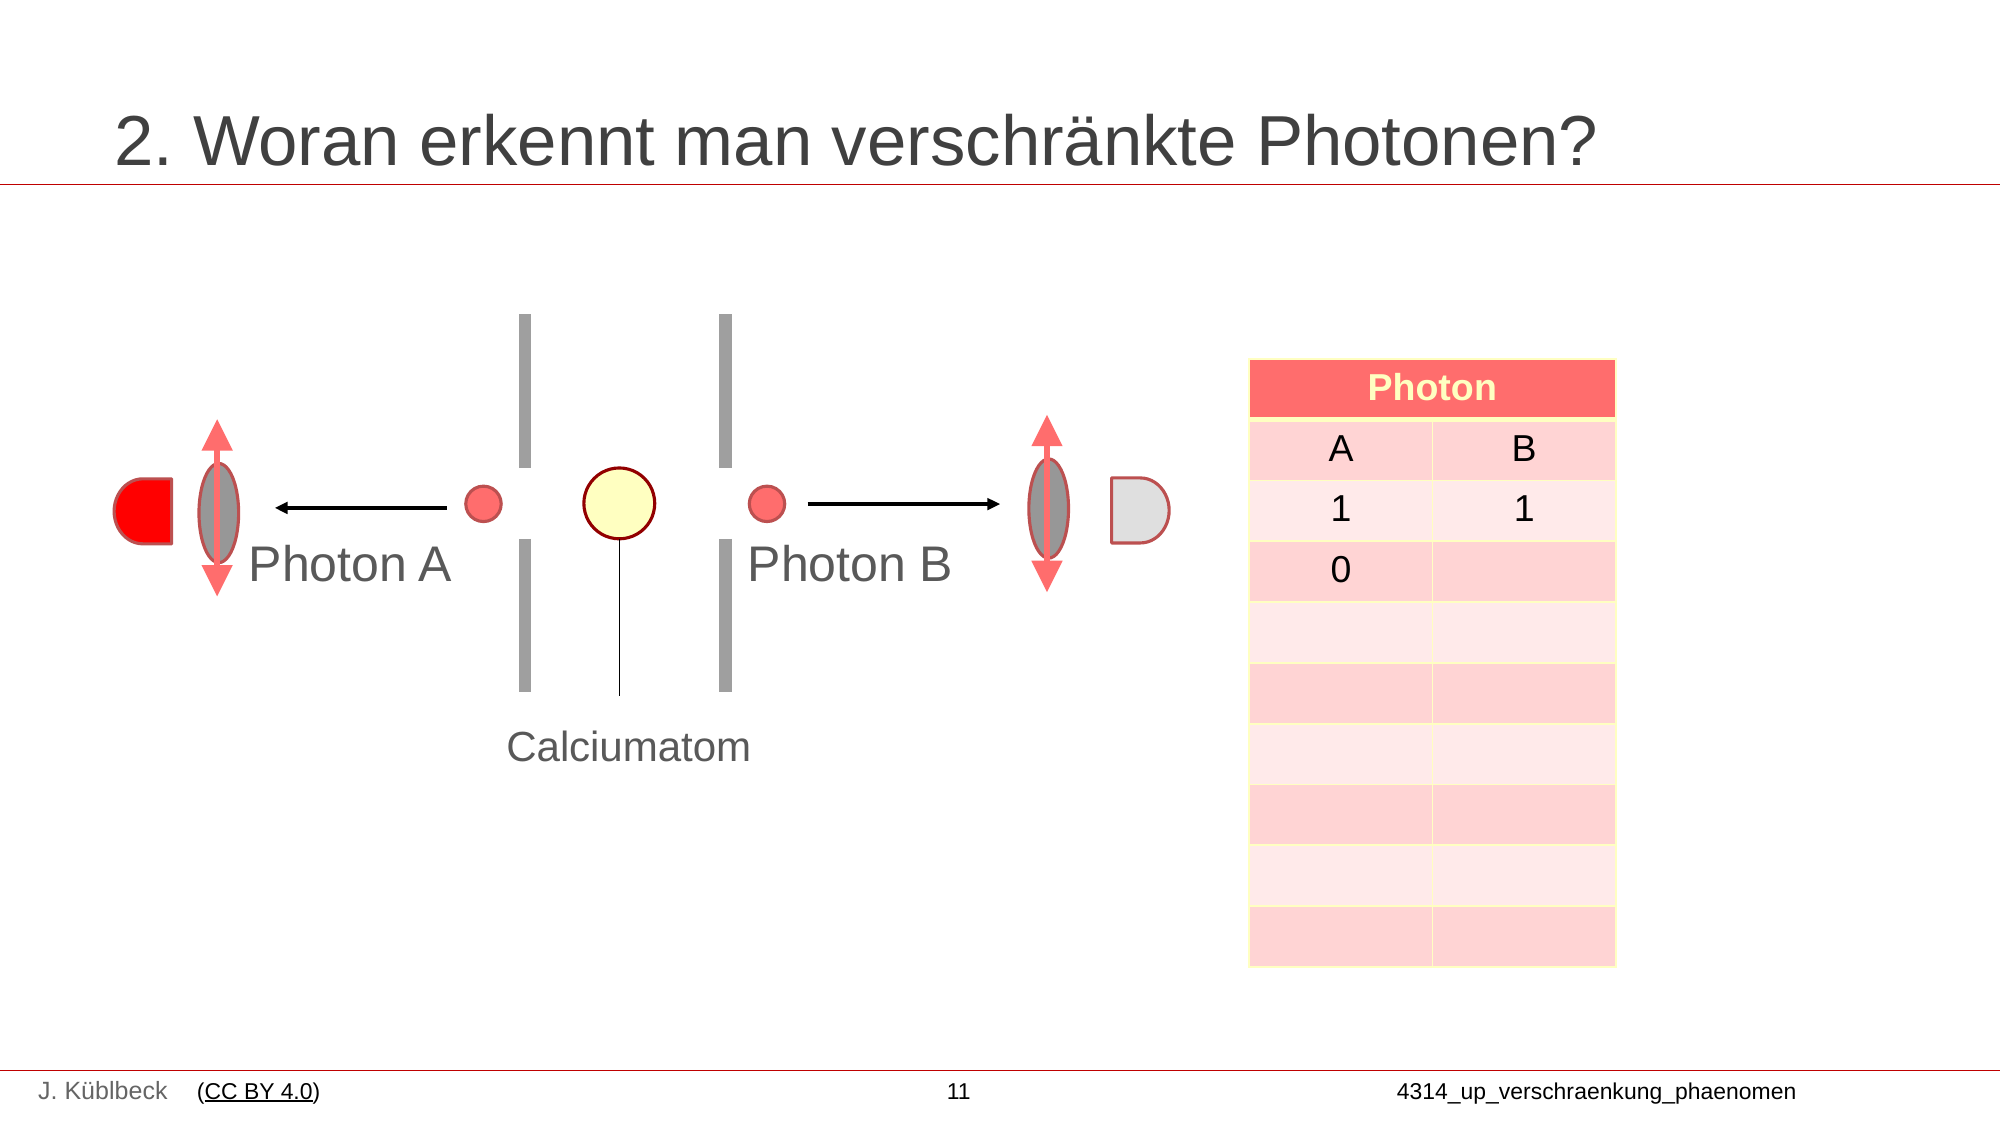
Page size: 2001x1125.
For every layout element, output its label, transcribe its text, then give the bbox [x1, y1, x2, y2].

table_cell [1433, 603, 1615, 662]
table_cell [1433, 542, 1615, 601]
table_cell 1 [1250, 481, 1432, 540]
table_cell [1250, 725, 1432, 784]
table_cell [1250, 846, 1432, 905]
table_cell [1433, 725, 1615, 784]
table_cell [1433, 907, 1615, 966]
table_cell [1250, 785, 1432, 844]
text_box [198, 419, 239, 597]
table_cell B [1433, 422, 1615, 480]
text_box [112, 477, 159, 546]
table_cell A [1250, 422, 1432, 480]
table_cell [1250, 603, 1432, 662]
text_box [1028, 414, 1069, 593]
table_cell 0 [1250, 542, 1432, 601]
table_cell [1433, 785, 1615, 844]
table_cell [1433, 846, 1615, 905]
title 2. Woran erkennt man verschränkte Photonen? [99, 90, 1900, 185]
table_cell 1 [1433, 481, 1615, 540]
text_box [1110, 476, 1171, 545]
table_cell [1250, 664, 1432, 723]
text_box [166, 314, 1044, 811]
table_cell [1250, 907, 1432, 966]
table_cell [1433, 664, 1615, 723]
table_header Photon [1250, 360, 1615, 417]
